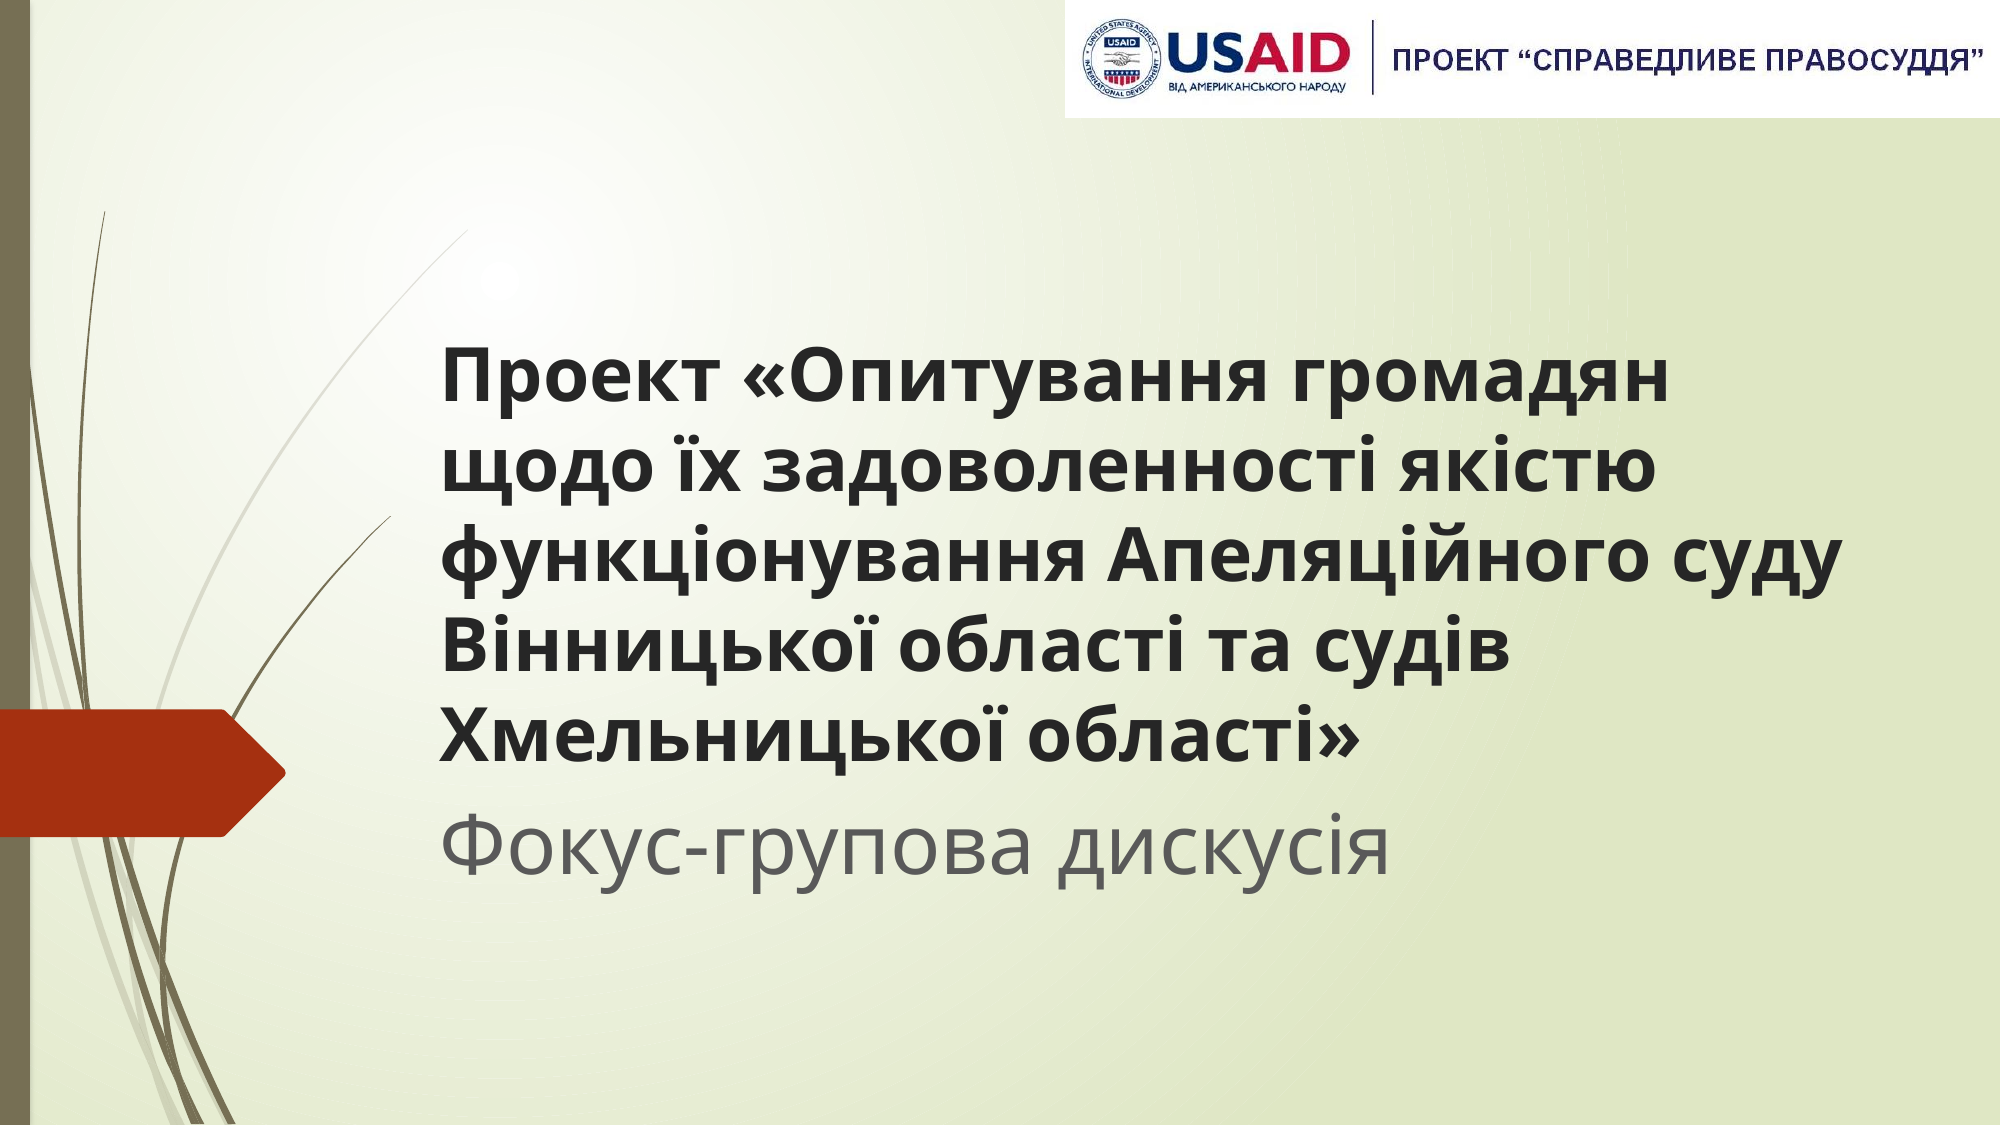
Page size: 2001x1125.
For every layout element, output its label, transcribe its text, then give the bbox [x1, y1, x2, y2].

subtitle Фокус-групова дискусія [424, 783, 1888, 969]
picture [1065, 0, 2000, 118]
title Проект «Опитування громадян щодо їх задоволенності якістю функціонування Апеляційного суду Вінницької області та судів Хмельницької області» [424, 412, 1888, 783]
